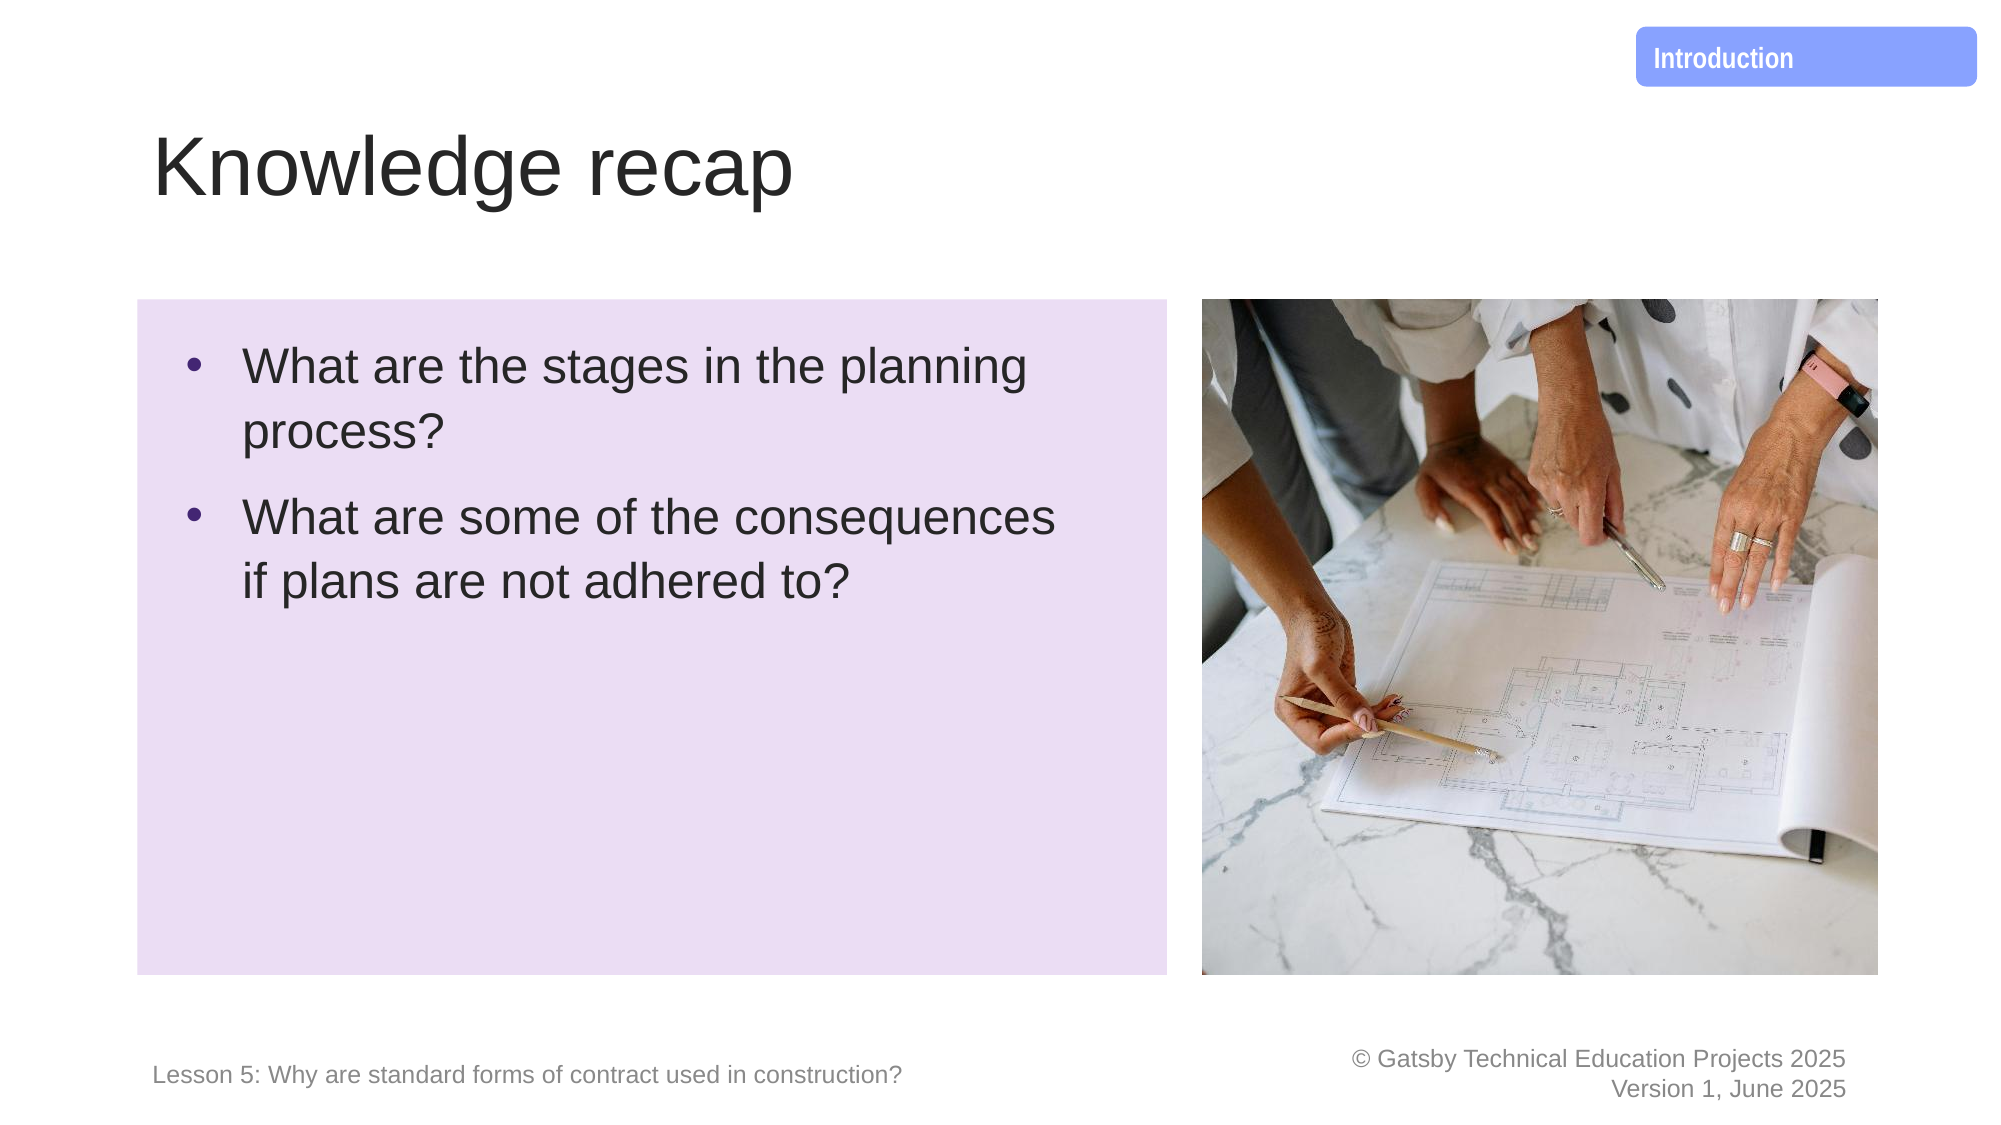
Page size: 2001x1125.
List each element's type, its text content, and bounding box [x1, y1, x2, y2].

text_box Introduction [1636, 26, 1978, 87]
picture [1201, 299, 1878, 976]
list What are the stages in the planning process? What are some of the consequences if plans are not adhered to? [137, 299, 1167, 975]
title Knowledge recap [137, 59, 1863, 278]
list Lesson 5: Why are standard forms of contract used in construction? [137, 1042, 972, 1103]
